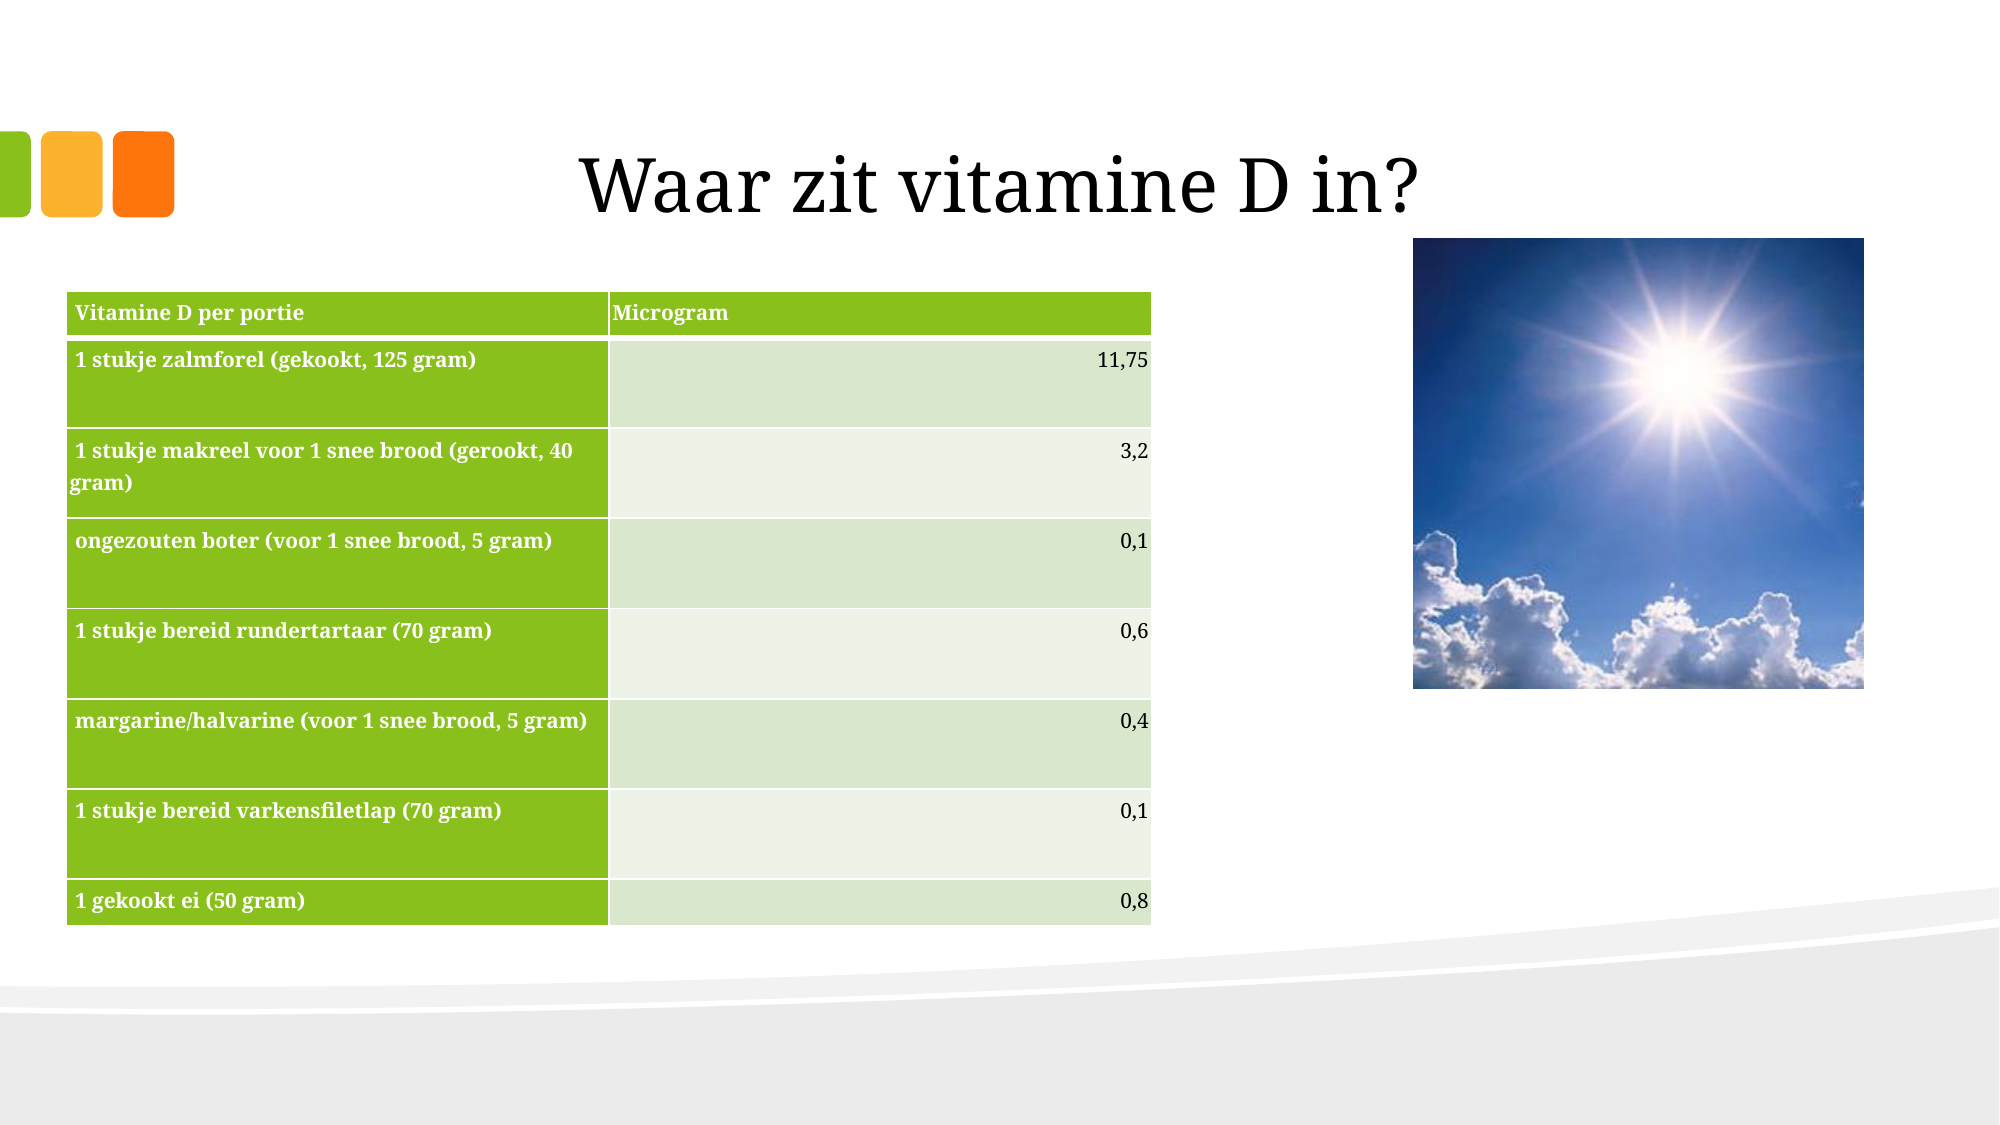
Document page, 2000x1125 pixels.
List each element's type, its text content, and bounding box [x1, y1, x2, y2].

table_header Vitamine D per portie [67, 292, 608, 335]
table_cell 1 gekookt ei (50 gram) [67, 880, 608, 925]
table_cell 0,1 [610, 519, 1151, 608]
table_cell 1 stukje zalmforel (gekookt, 125 gram) [67, 341, 608, 427]
table_cell 3,2 [610, 429, 1151, 517]
table_cell 0,4 [610, 700, 1151, 788]
table_cell 11,75 [610, 341, 1151, 427]
table_cell ongezouten boter (voor 1 snee brood, 5 gram) [67, 519, 608, 608]
table_cell 0,8 [610, 880, 1151, 925]
table_cell 0,6 [610, 609, 1151, 698]
table_header Microgram [610, 292, 1151, 335]
table_cell 1 stukje bereid varkensfiletlap (70 gram) [67, 790, 608, 878]
table_cell 0,1 [610, 790, 1151, 878]
title Waar zit vitamine D in? [199, 24, 1800, 238]
picture [1412, 237, 1864, 689]
table_cell margarine/halvarine (voor 1 snee brood, 5 gram) [67, 700, 608, 788]
table_cell 1 stukje bereid rundertartaar (70 gram) [67, 609, 608, 698]
table_cell 1 stukje makreel voor 1 snee brood (gerookt, 40 gram) [67, 429, 608, 517]
